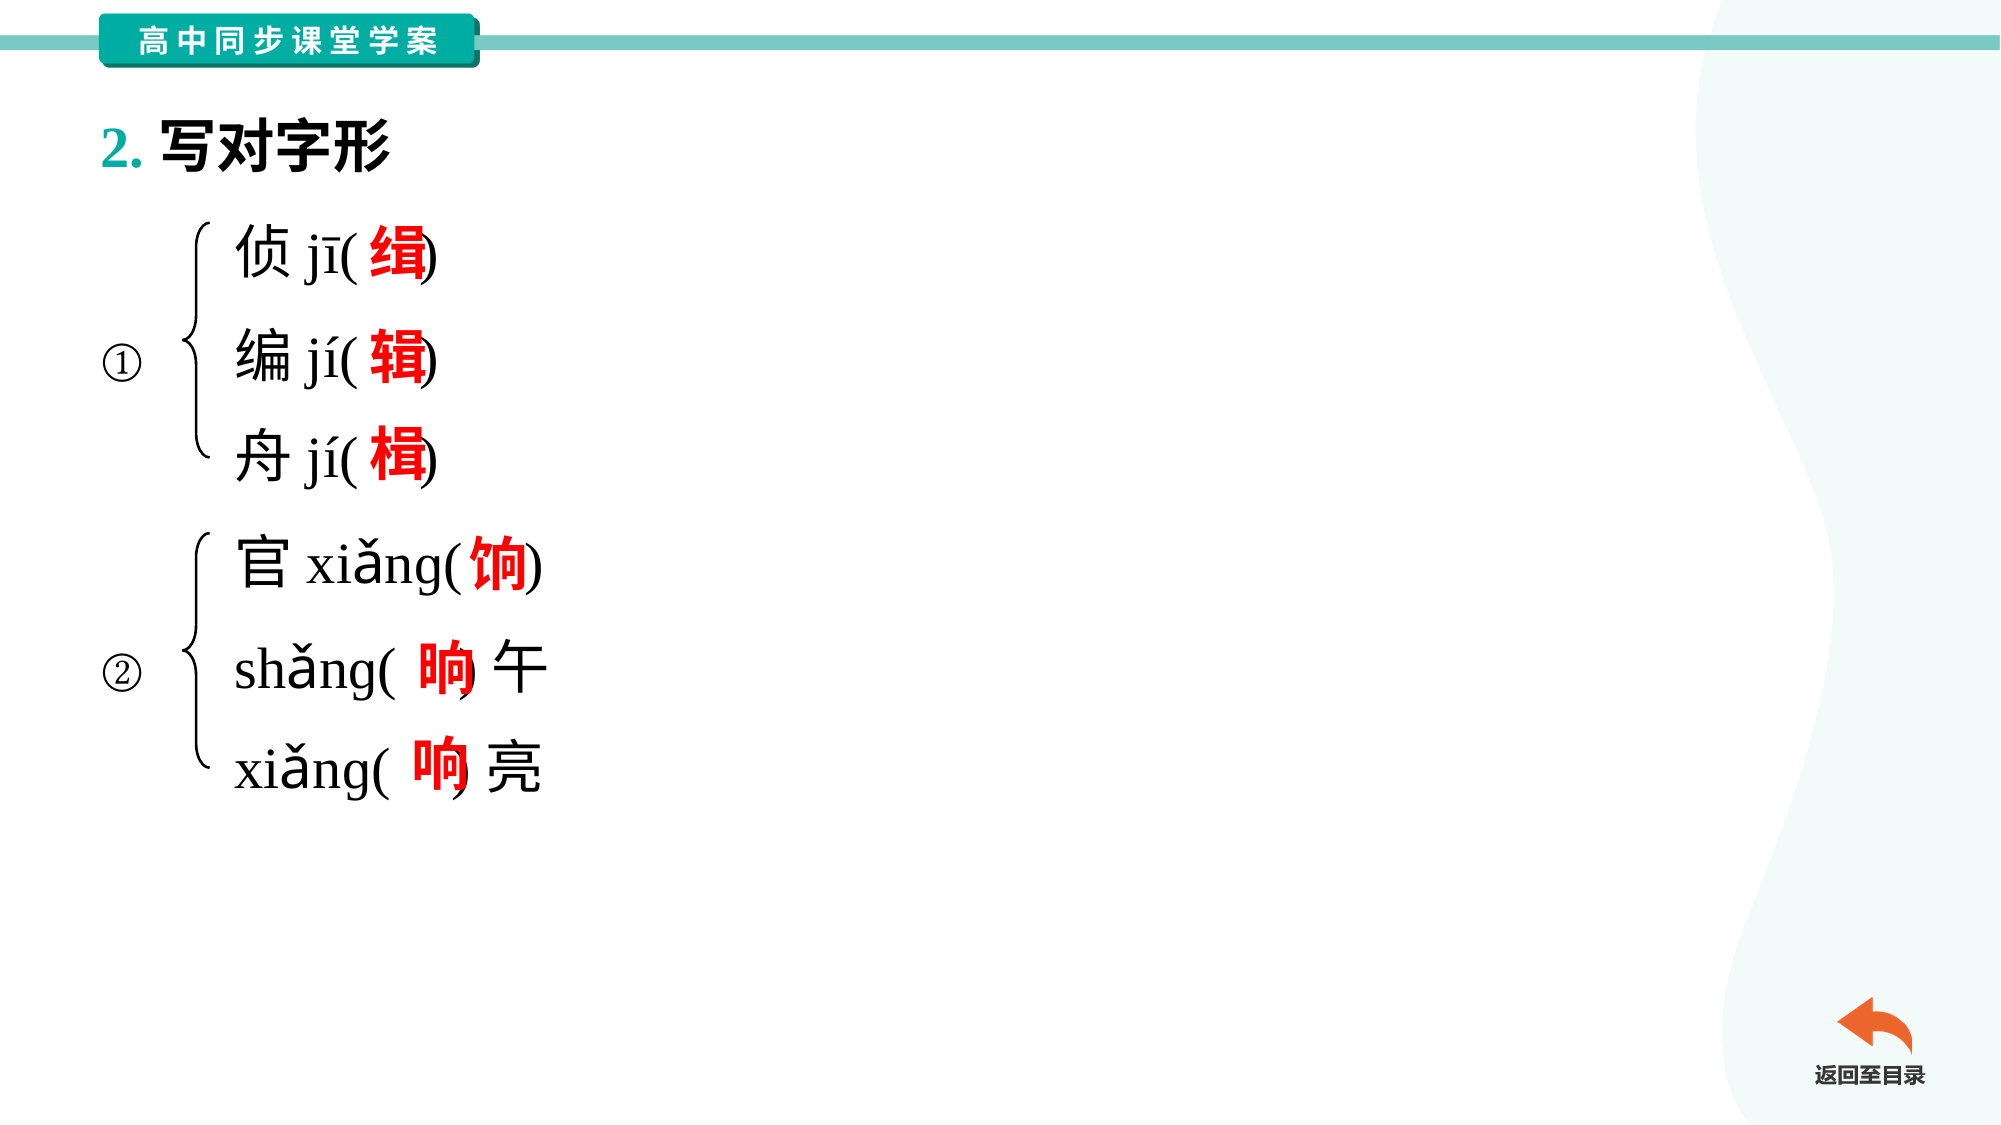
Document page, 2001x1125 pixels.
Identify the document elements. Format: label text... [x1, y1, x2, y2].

text_box [182, 222, 210, 458]
text_box ② [100, 598, 187, 704]
text_box 响 [389, 697, 491, 787]
text_box 缉 [347, 182, 449, 275]
text_box 饷 [448, 492, 550, 585]
text_box 侦jī( ) 编jí( ) 舟jí( ) [234, 181, 510, 479]
text_box 2.写对字形 [100, 76, 1899, 169]
text_box 官xiǎnɡ( ) shǎnɡ( )午 xiǎnɡ( )亮 [234, 491, 617, 789]
text_box 晌 [396, 596, 498, 690]
picture [0, 0, 2000, 1125]
text_box ① [100, 288, 187, 393]
text_box 楫 [347, 387, 449, 477]
text_box 辑 [347, 286, 449, 379]
text_box [182, 532, 210, 769]
